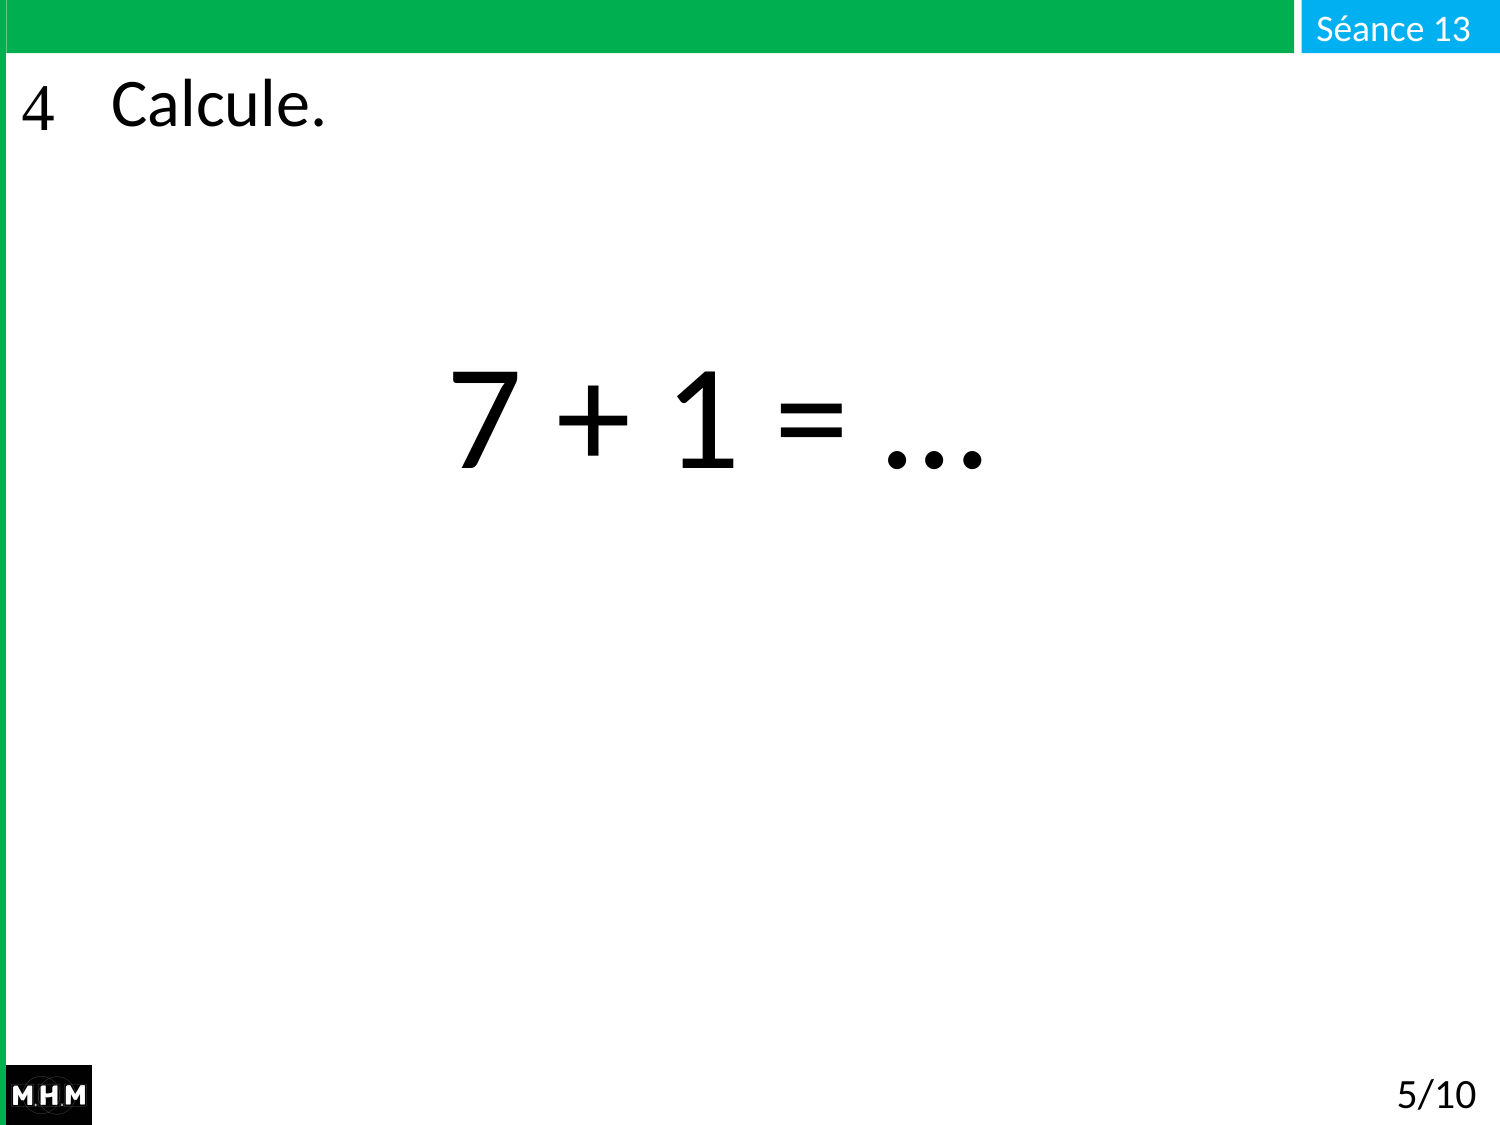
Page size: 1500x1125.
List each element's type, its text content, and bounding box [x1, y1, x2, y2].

list 5/10 [1373, 1064, 1500, 1125]
picture [6, 1065, 92, 1125]
title Calcule. [96, 60, 1391, 150]
text_box 7 + 1 = … [431, 311, 1069, 507]
